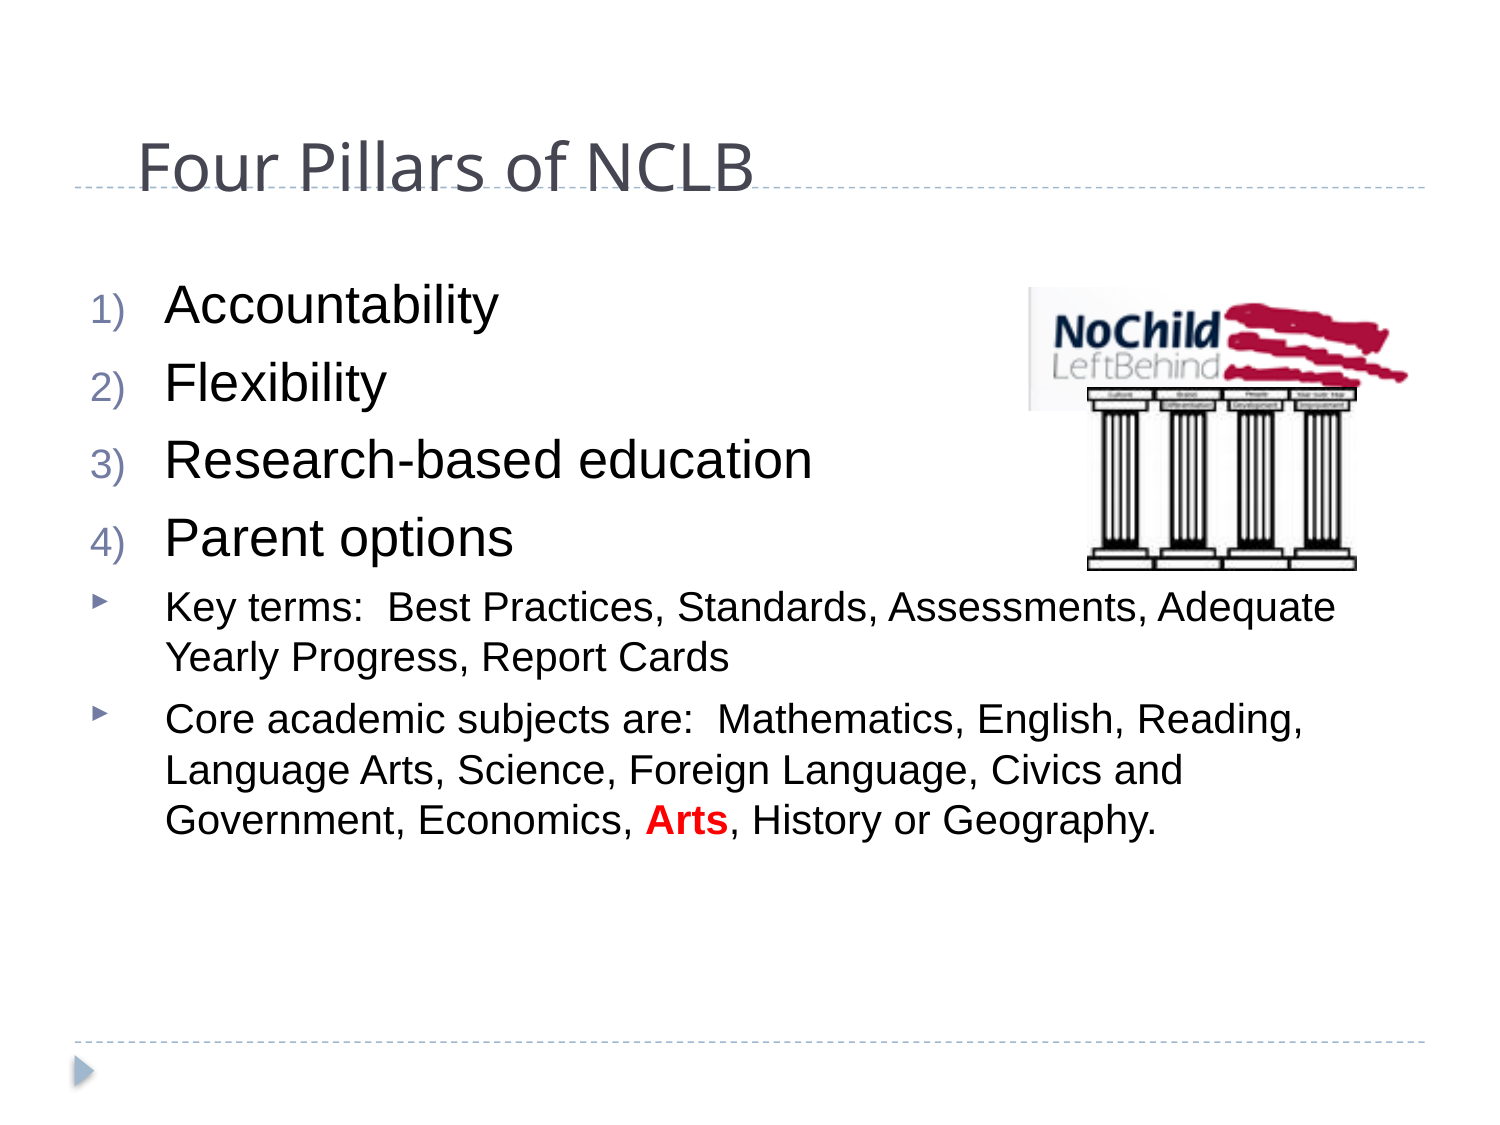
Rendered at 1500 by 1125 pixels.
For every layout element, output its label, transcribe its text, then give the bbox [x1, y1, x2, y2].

list Accountability Flexibility Research-based education Parent options Key terms: Best Practices, Standards, Assessments, Adequate Yearly Progress, Report Cards Core academic subjects are: Mathematics, English, Reading, Language Arts, Science, Foreign Language, Civics and Government, Economics, Arts, History or Geography. [75, 262, 1425, 1073]
picture [1024, 287, 1426, 571]
title Four Pillars of NCLB [121, 24, 1400, 213]
